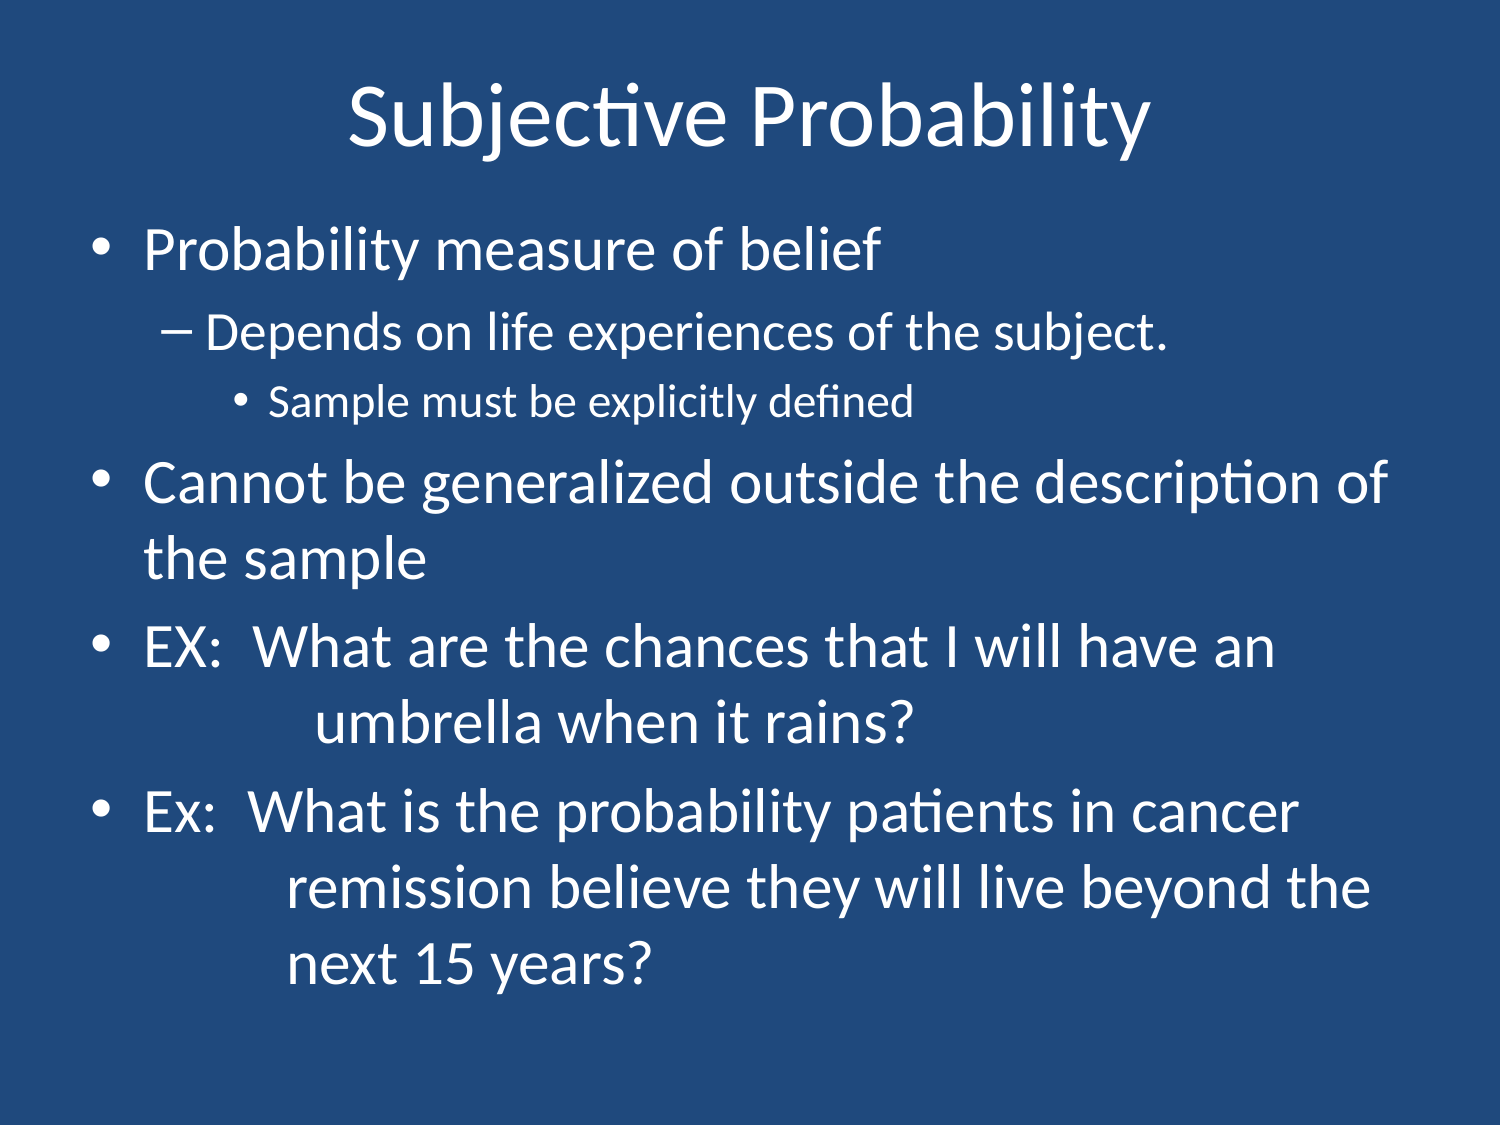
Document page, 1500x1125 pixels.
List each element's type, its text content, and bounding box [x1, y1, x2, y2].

list Probability measure of belief Depends on life experiences of the subject. Sample must be explicitly defined Cannot be generalized outside the description of the sample EX: What are the chances that I will have an umbrella when it rains? Ex: What is the probability patients in cancer remission believe they will live beyond the next 15 years? [75, 200, 1425, 1005]
title Subjective Probability [75, 45, 1425, 175]
